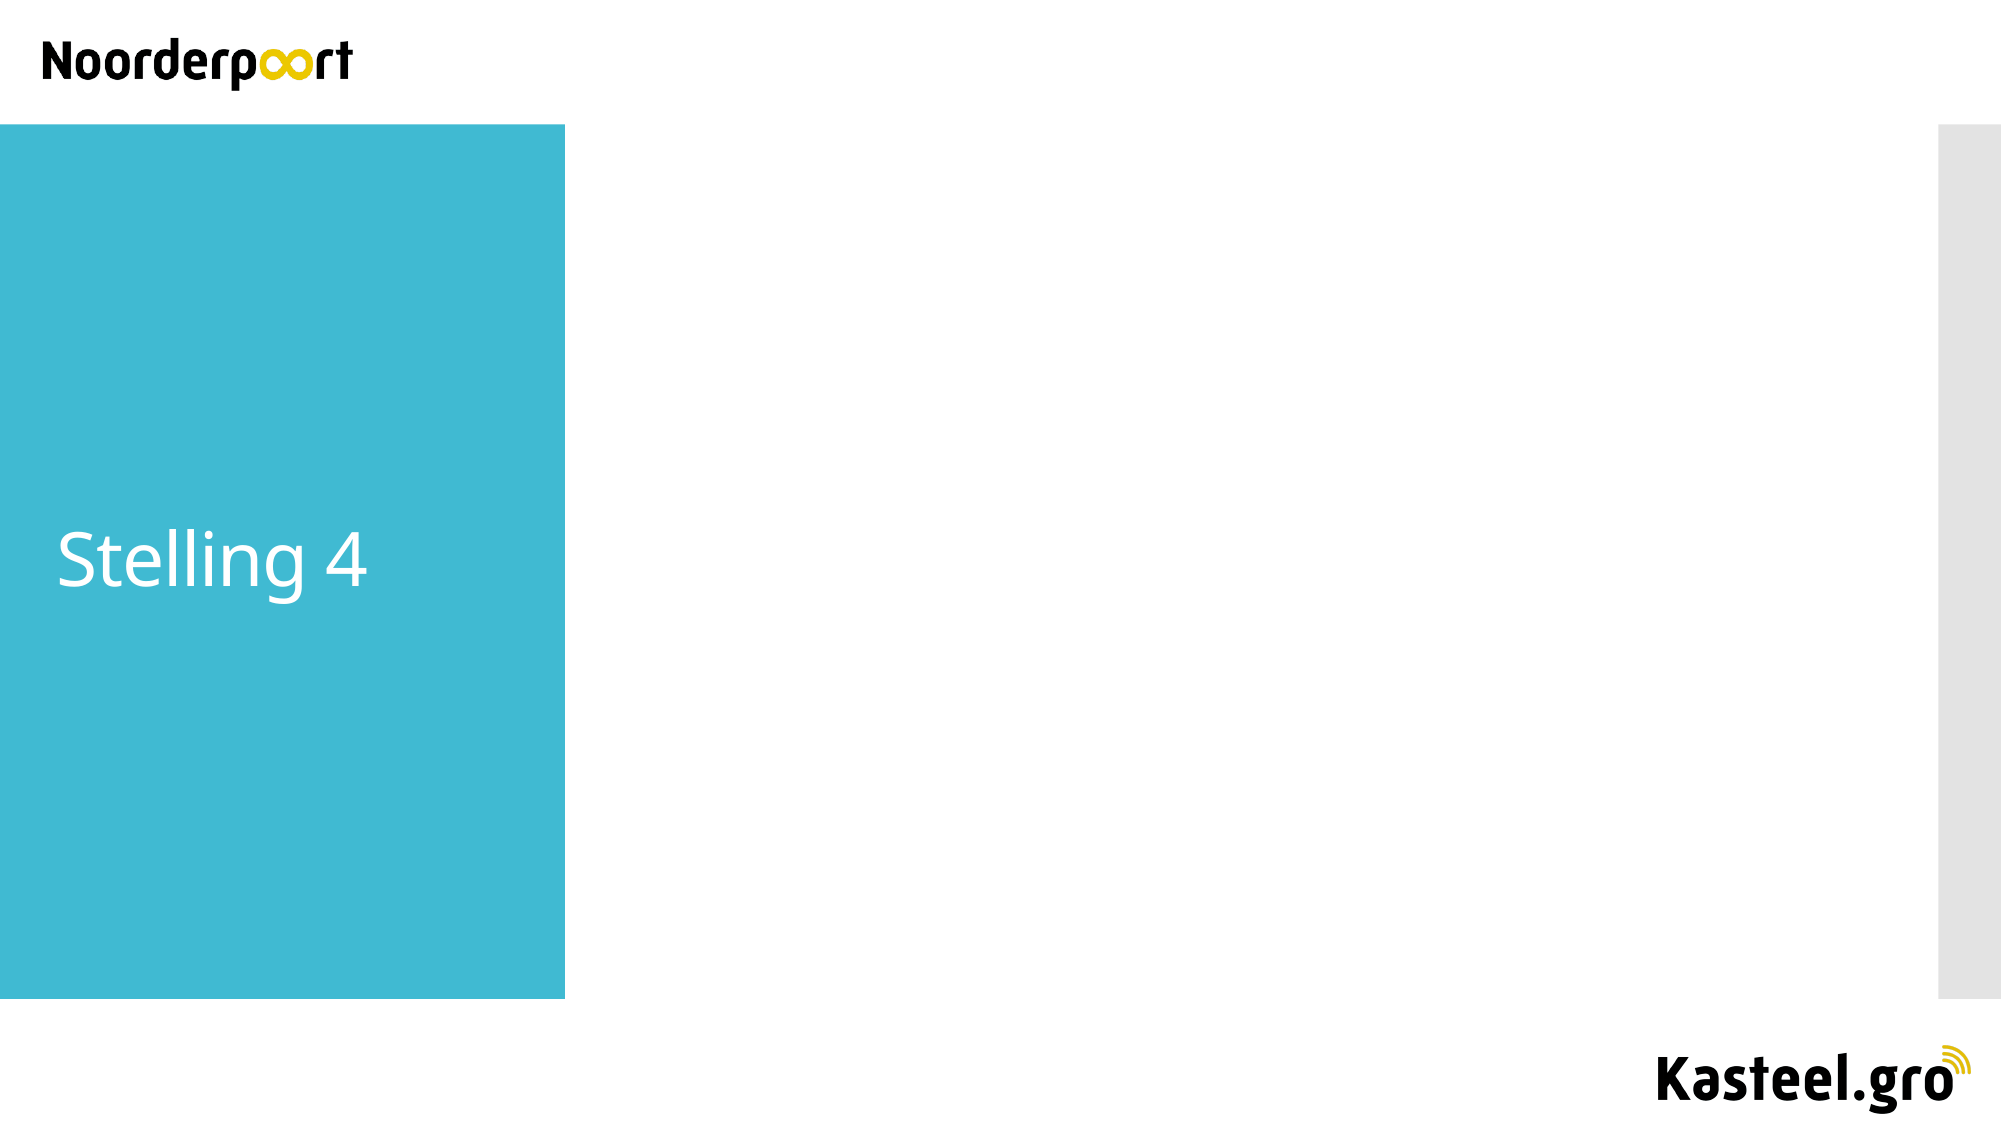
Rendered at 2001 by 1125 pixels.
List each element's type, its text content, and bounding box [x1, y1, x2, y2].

picture [1657, 1045, 1971, 1114]
picture [41, 35, 354, 92]
title Stelling 4 [41, 184, 525, 940]
